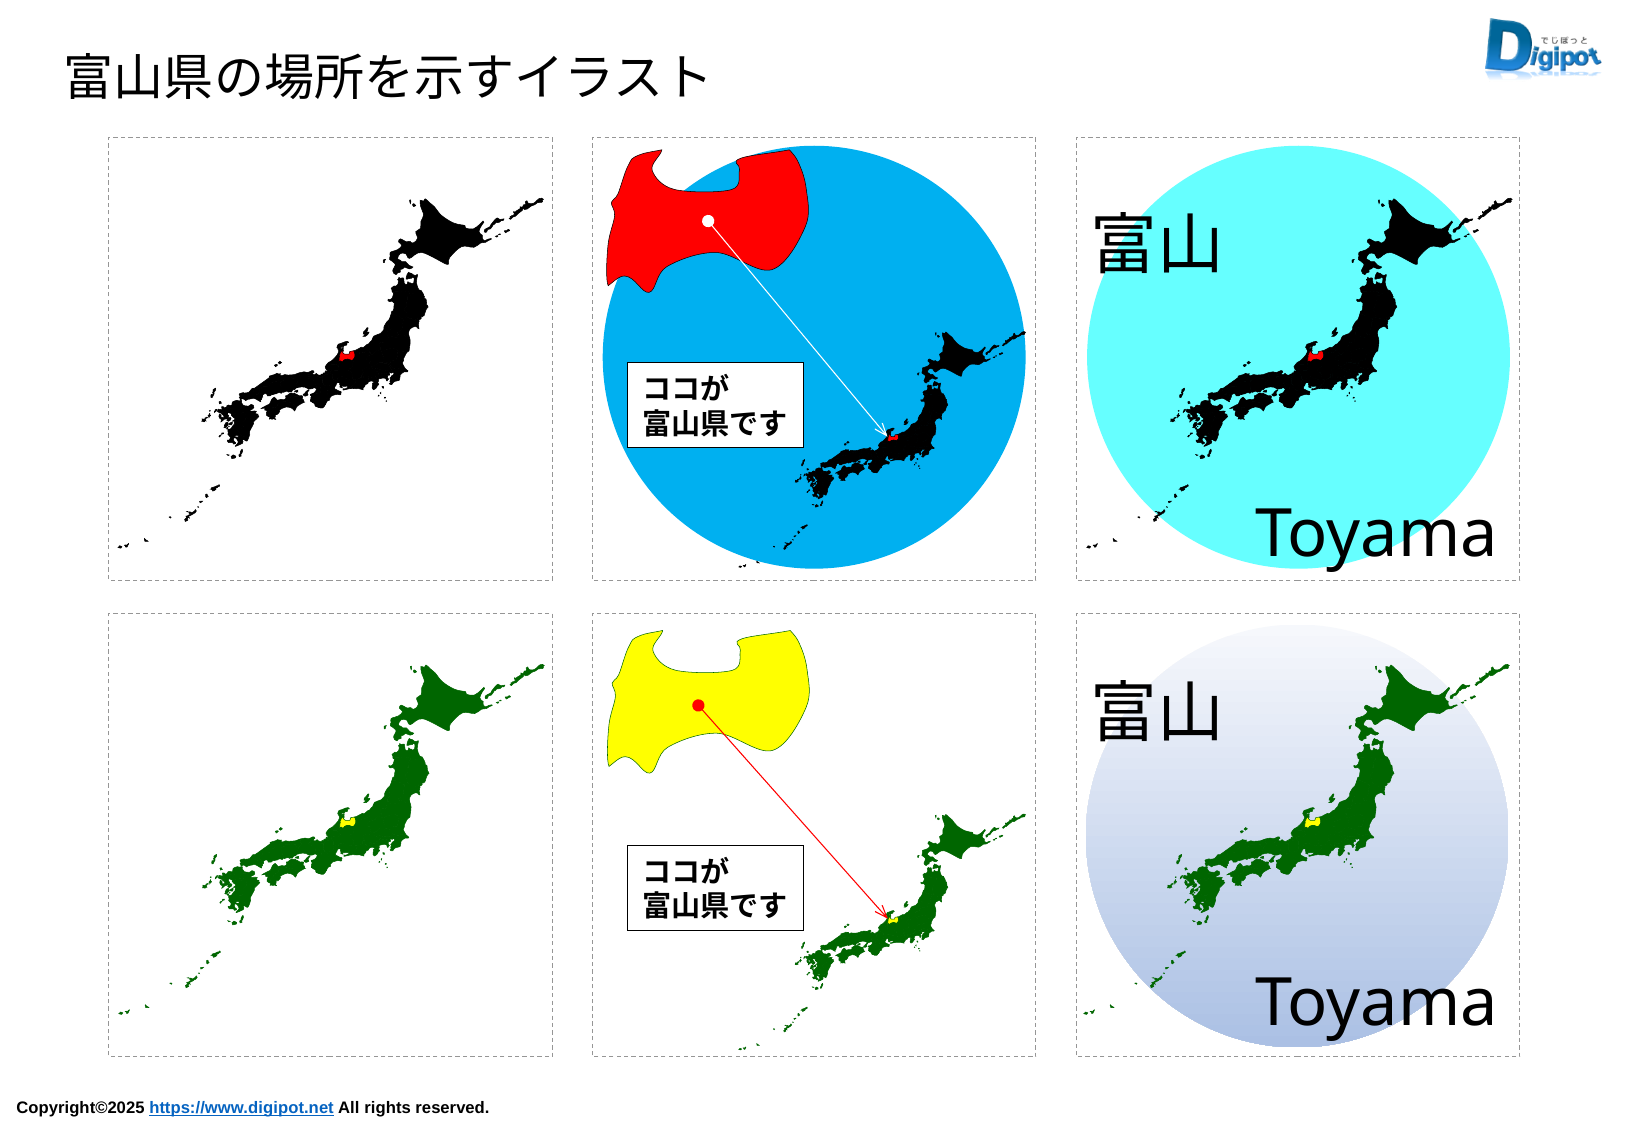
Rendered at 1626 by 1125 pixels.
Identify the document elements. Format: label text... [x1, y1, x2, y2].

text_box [607, 630, 1026, 1050]
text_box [1074, 624, 1520, 1048]
picture [1485, 18, 1602, 82]
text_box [117, 198, 544, 549]
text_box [118, 664, 545, 1015]
text_box 富山県の場所を示すイラスト [49, 38, 728, 113]
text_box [1074, 145, 1520, 579]
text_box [602, 145, 1026, 569]
